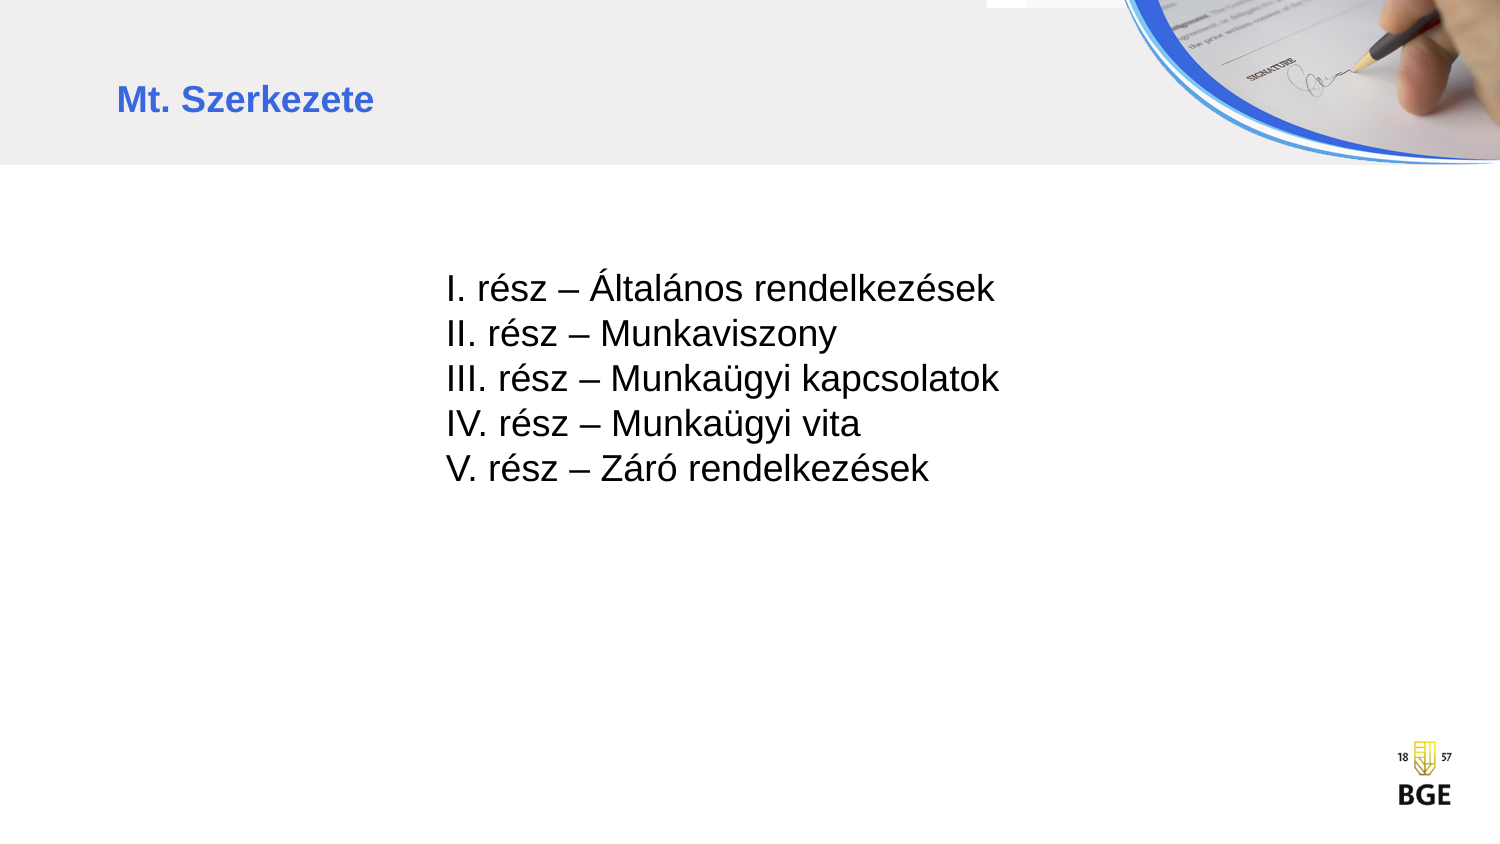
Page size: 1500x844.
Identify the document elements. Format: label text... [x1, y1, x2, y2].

text_box I. rész – Általános rendelkezések II. rész – Munkaviszony III. rész – Munkaügyi kapcsolatok IV. rész – Munkaügyi vita V. rész – Záró rendelkezések [430, 256, 1181, 497]
picture [0, 0, 1500, 844]
text_box Mt. Szerkezete [101, 67, 390, 128]
